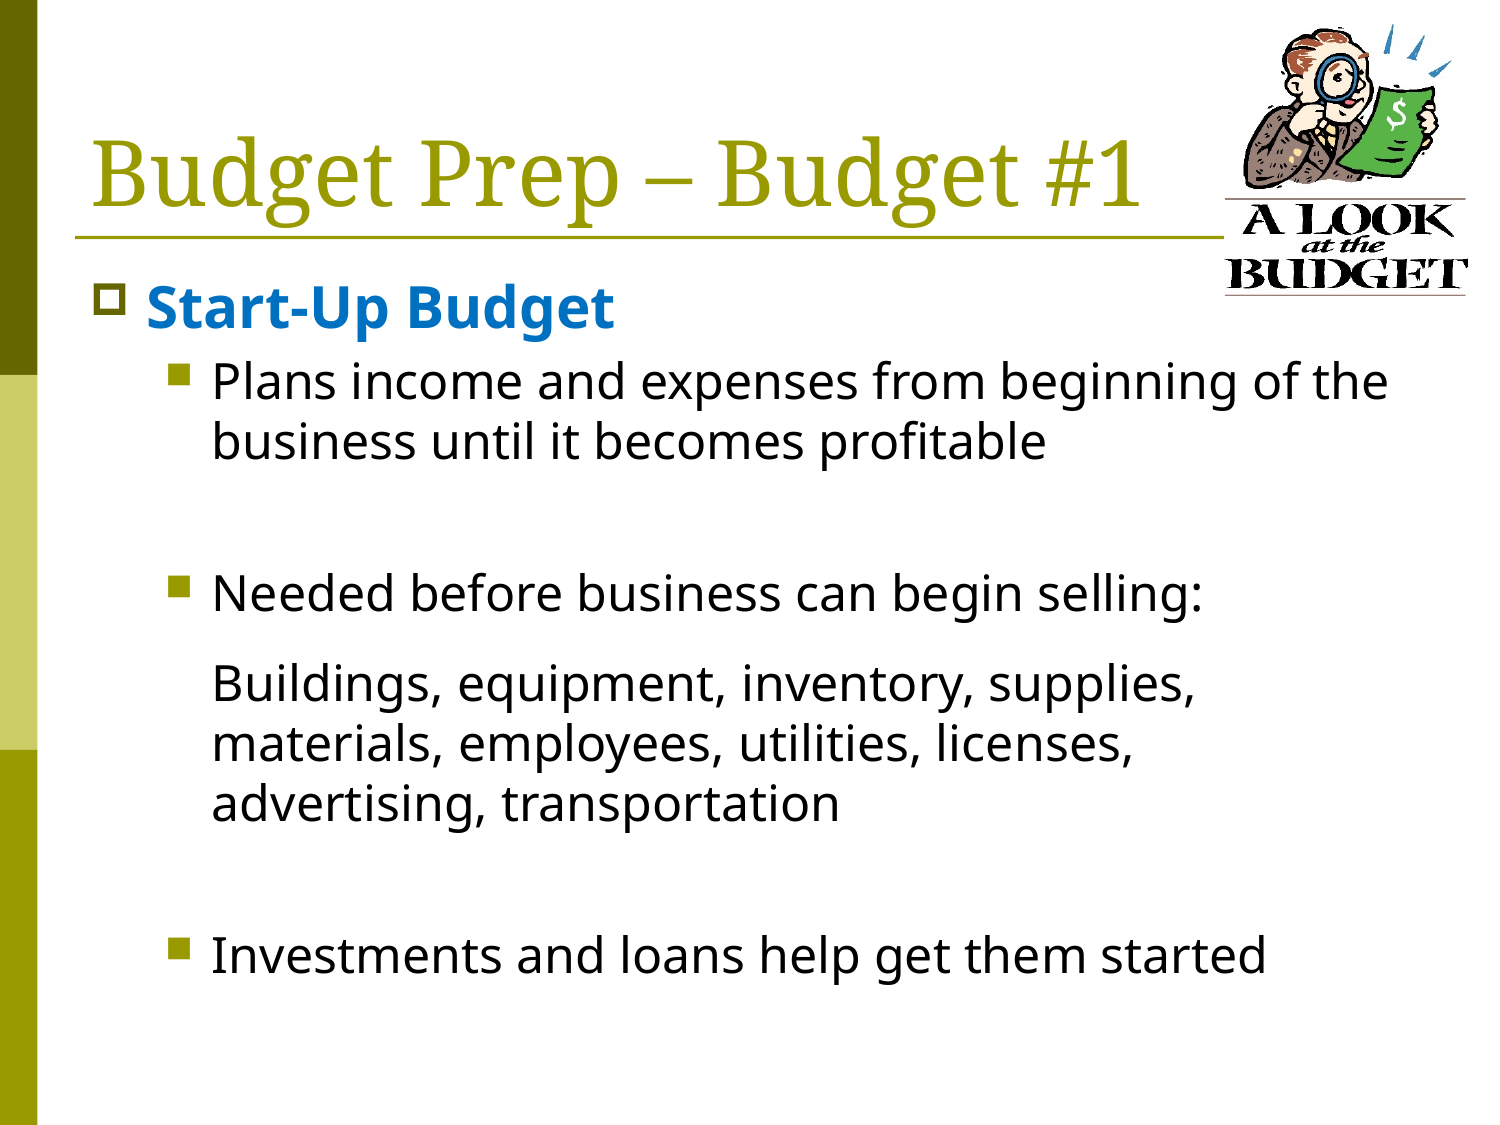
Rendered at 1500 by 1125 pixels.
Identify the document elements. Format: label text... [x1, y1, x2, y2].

title Budget Prep – Budget #1 [74, 45, 1219, 233]
list Start-Up Budget Plans income and expenses from beginning of the business until it becomes profitable Needed before business can begin selling: Buildings, equipment, inventory, supplies, materials, employees, utilities, licenses, advertising, transportation Investments and loans help get them started [74, 262, 1426, 1006]
picture [1224, 24, 1468, 296]
